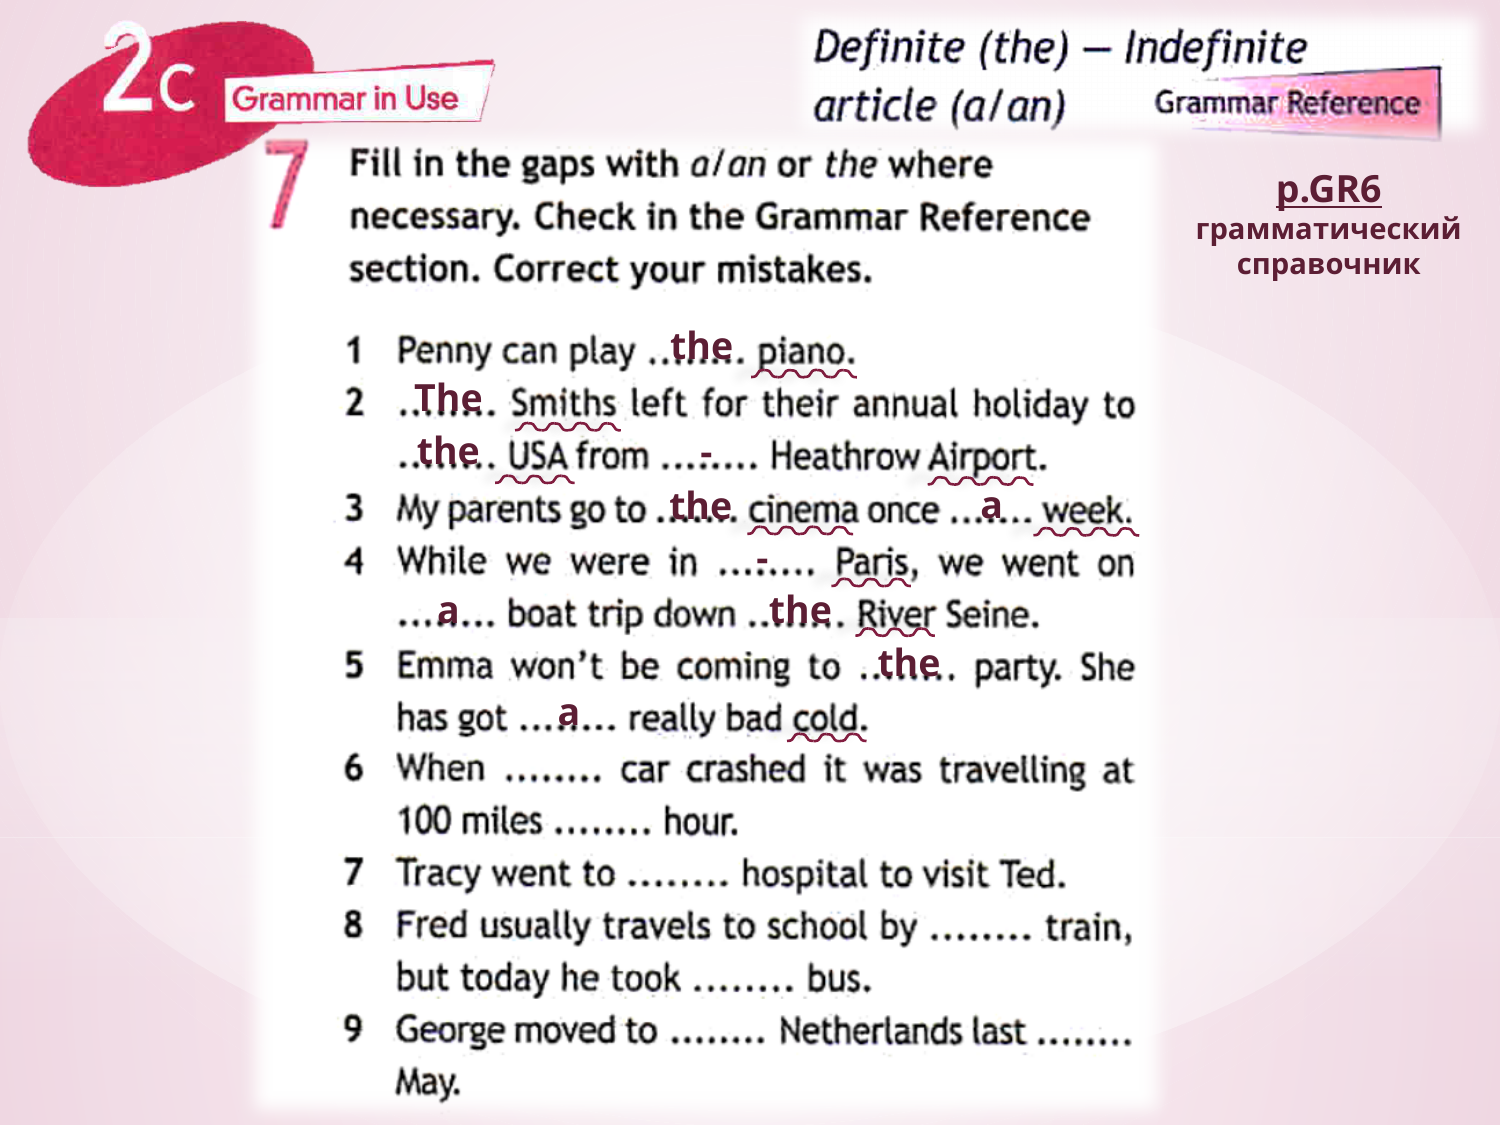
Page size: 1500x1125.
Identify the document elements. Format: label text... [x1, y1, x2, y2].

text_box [831, 578, 912, 587]
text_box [750, 369, 858, 378]
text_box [855, 628, 936, 637]
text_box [494, 475, 575, 484]
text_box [1033, 527, 1140, 536]
picture [11, 0, 1497, 1125]
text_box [514, 422, 622, 431]
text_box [927, 476, 1034, 485]
text_box p.GR6 грамматический справочник [1180, 157, 1497, 288]
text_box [786, 733, 867, 742]
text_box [747, 526, 854, 535]
